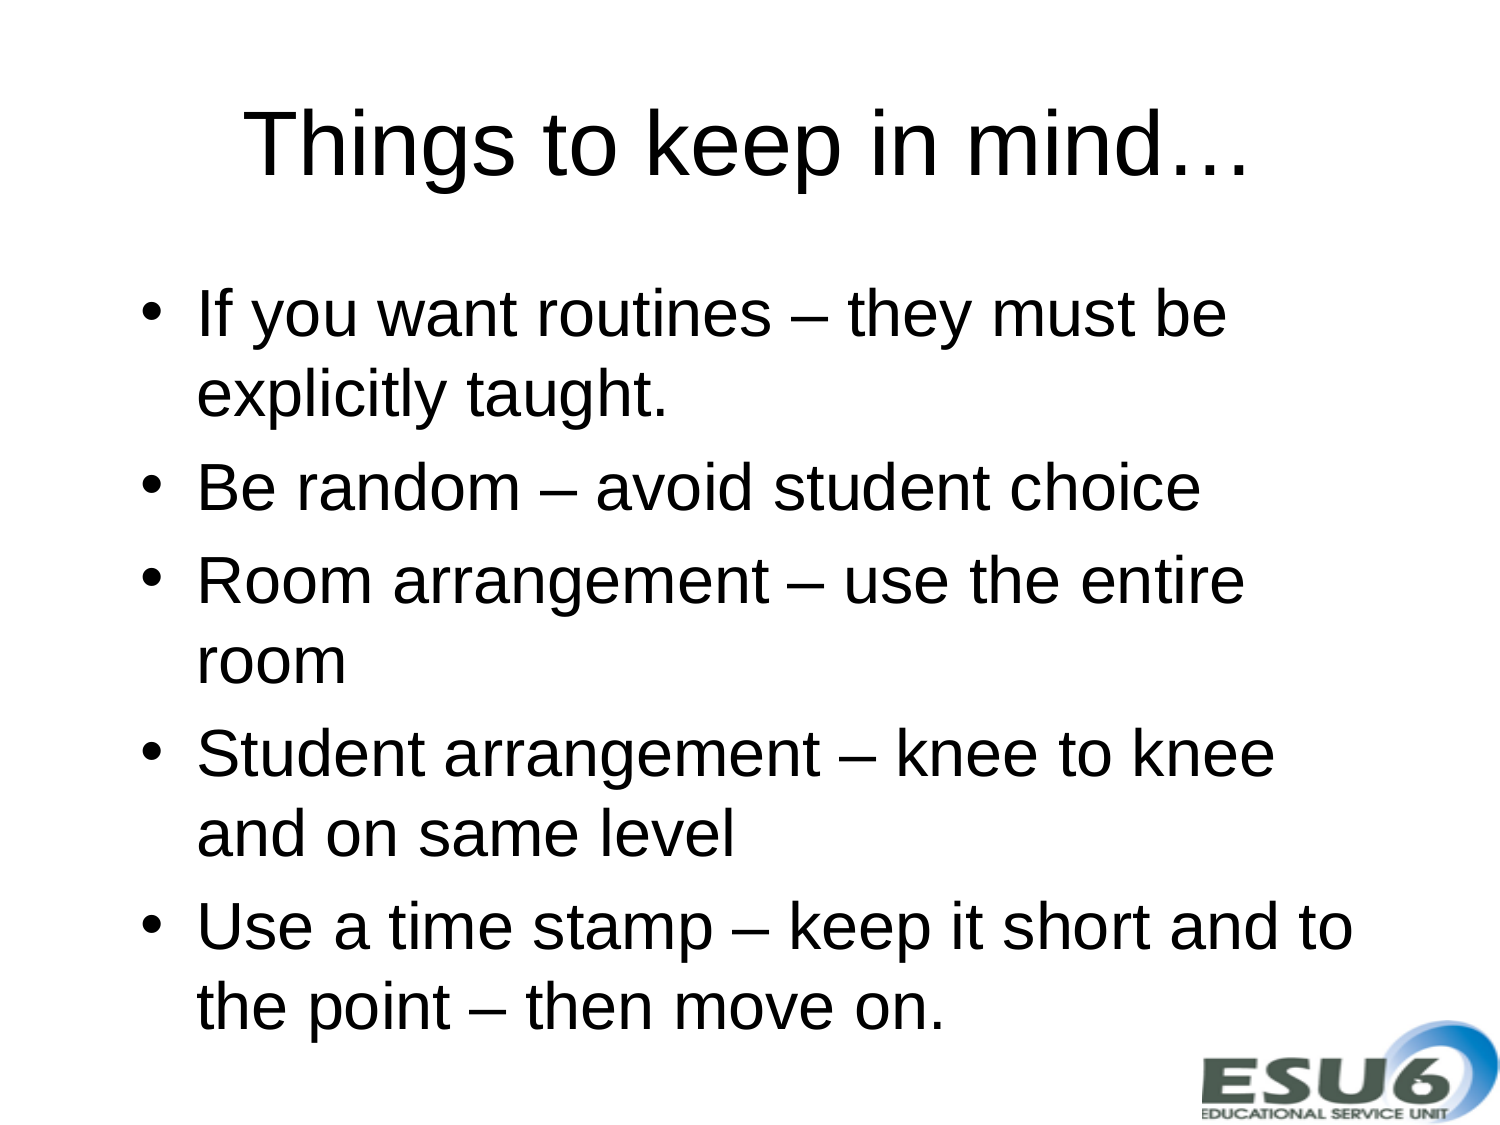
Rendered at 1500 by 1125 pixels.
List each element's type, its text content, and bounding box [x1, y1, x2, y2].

list If you want routines – they must be explicitly taught. Be random – avoid student choice Room arrangement – use the entire room Student arrangement – knee to knee and on same level Use a time stamp – keep it short and to the point – then move on. [125, 262, 1400, 1063]
title Things to keep in mind… [75, 45, 1425, 233]
picture [1202, 1020, 1500, 1125]
